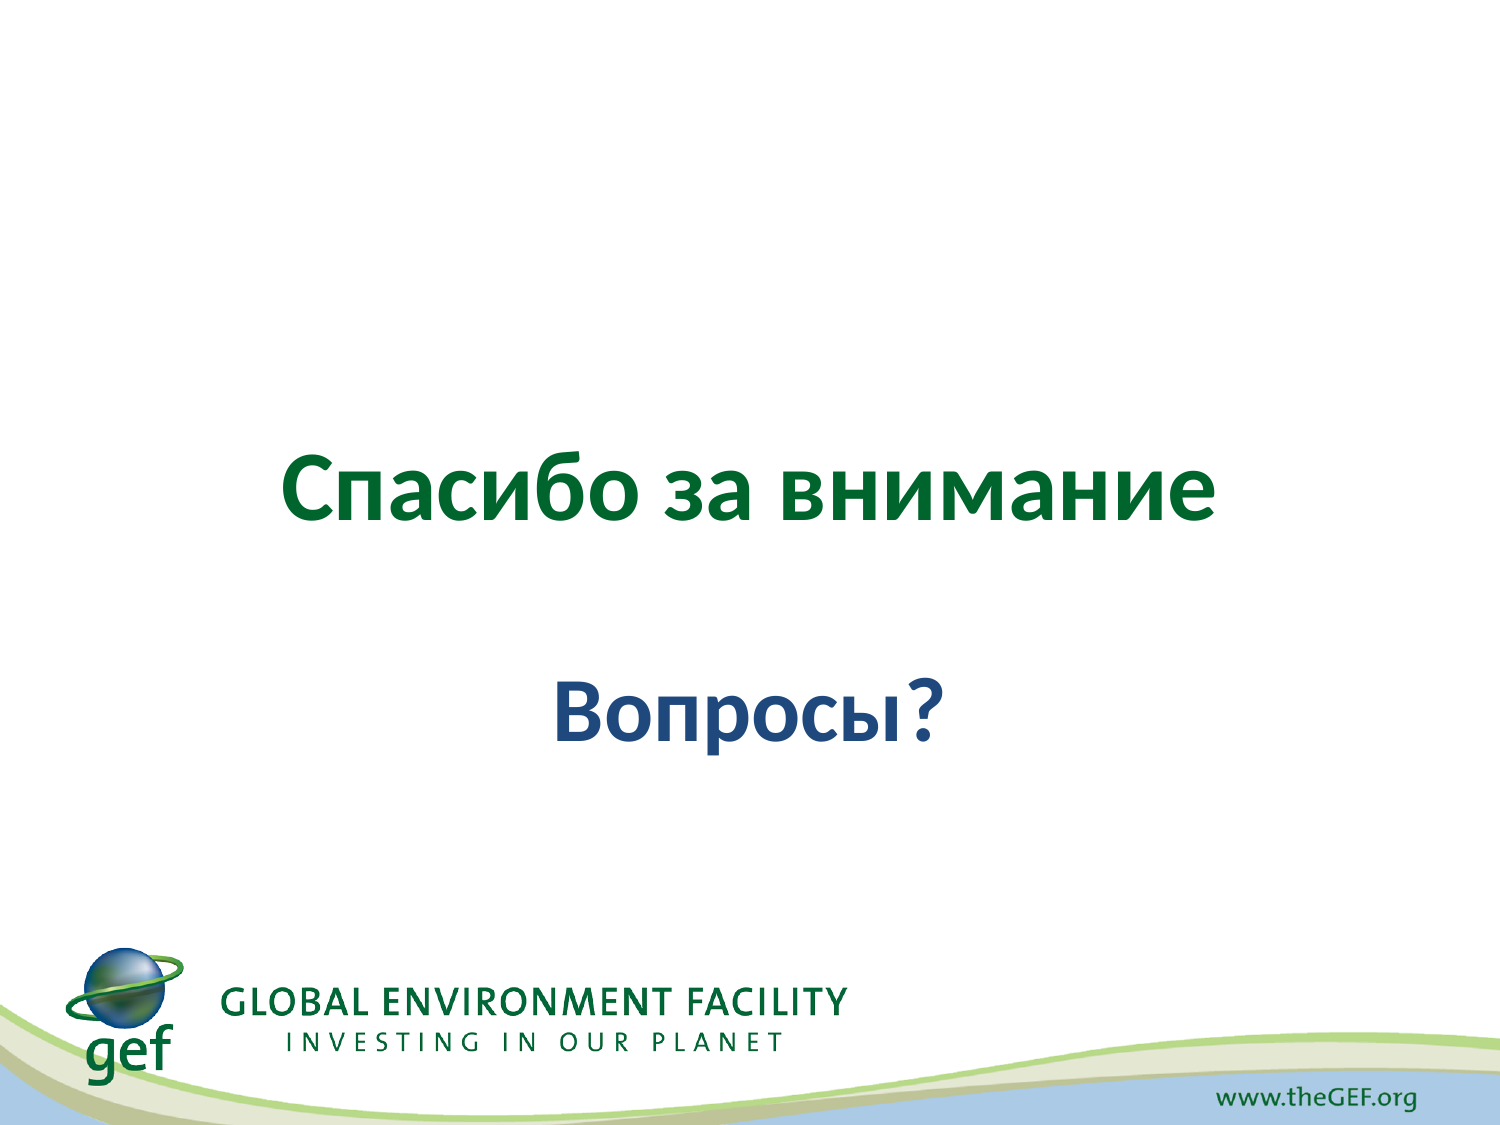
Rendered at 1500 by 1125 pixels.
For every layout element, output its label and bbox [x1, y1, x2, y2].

picture [0, 920, 1500, 1125]
